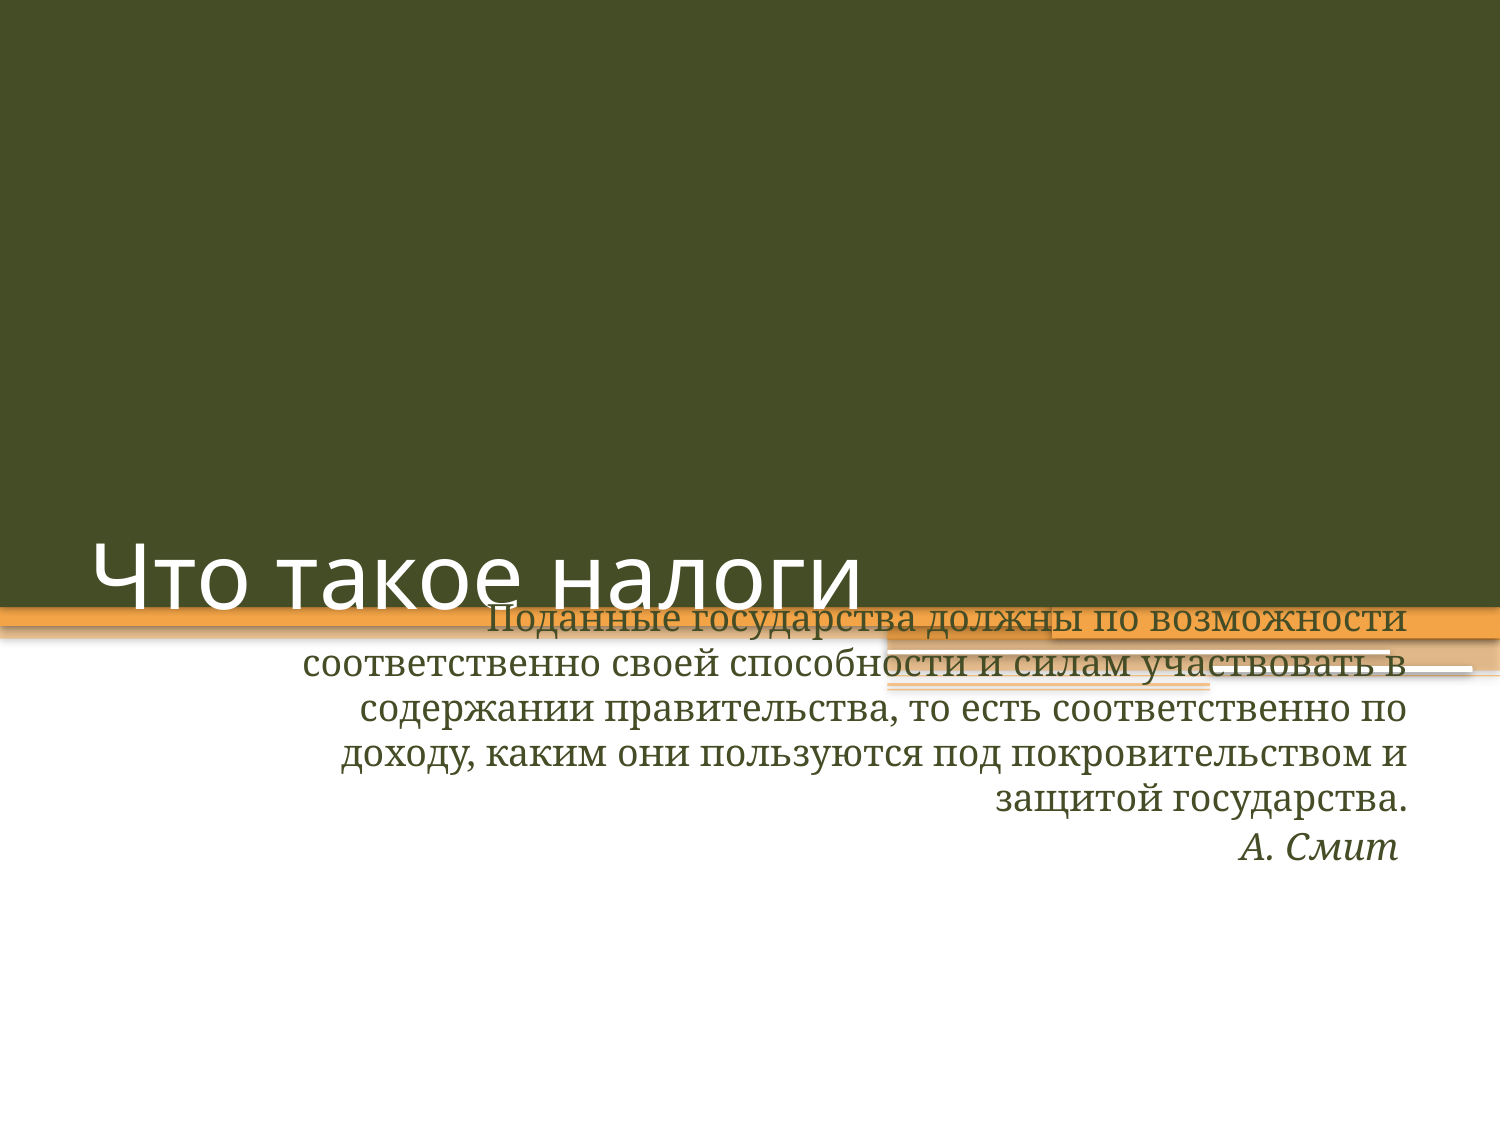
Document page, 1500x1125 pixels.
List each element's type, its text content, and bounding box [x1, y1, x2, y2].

title Что такое налоги [75, 394, 1463, 636]
subtitle Поданные государства должны по возможности соответственно своей способности и силам участвовать в содержании правительства, то есть соответственно по доходу, каким они пользуются под покровительством и защитой государства. А. Смит [212, 586, 1424, 882]
